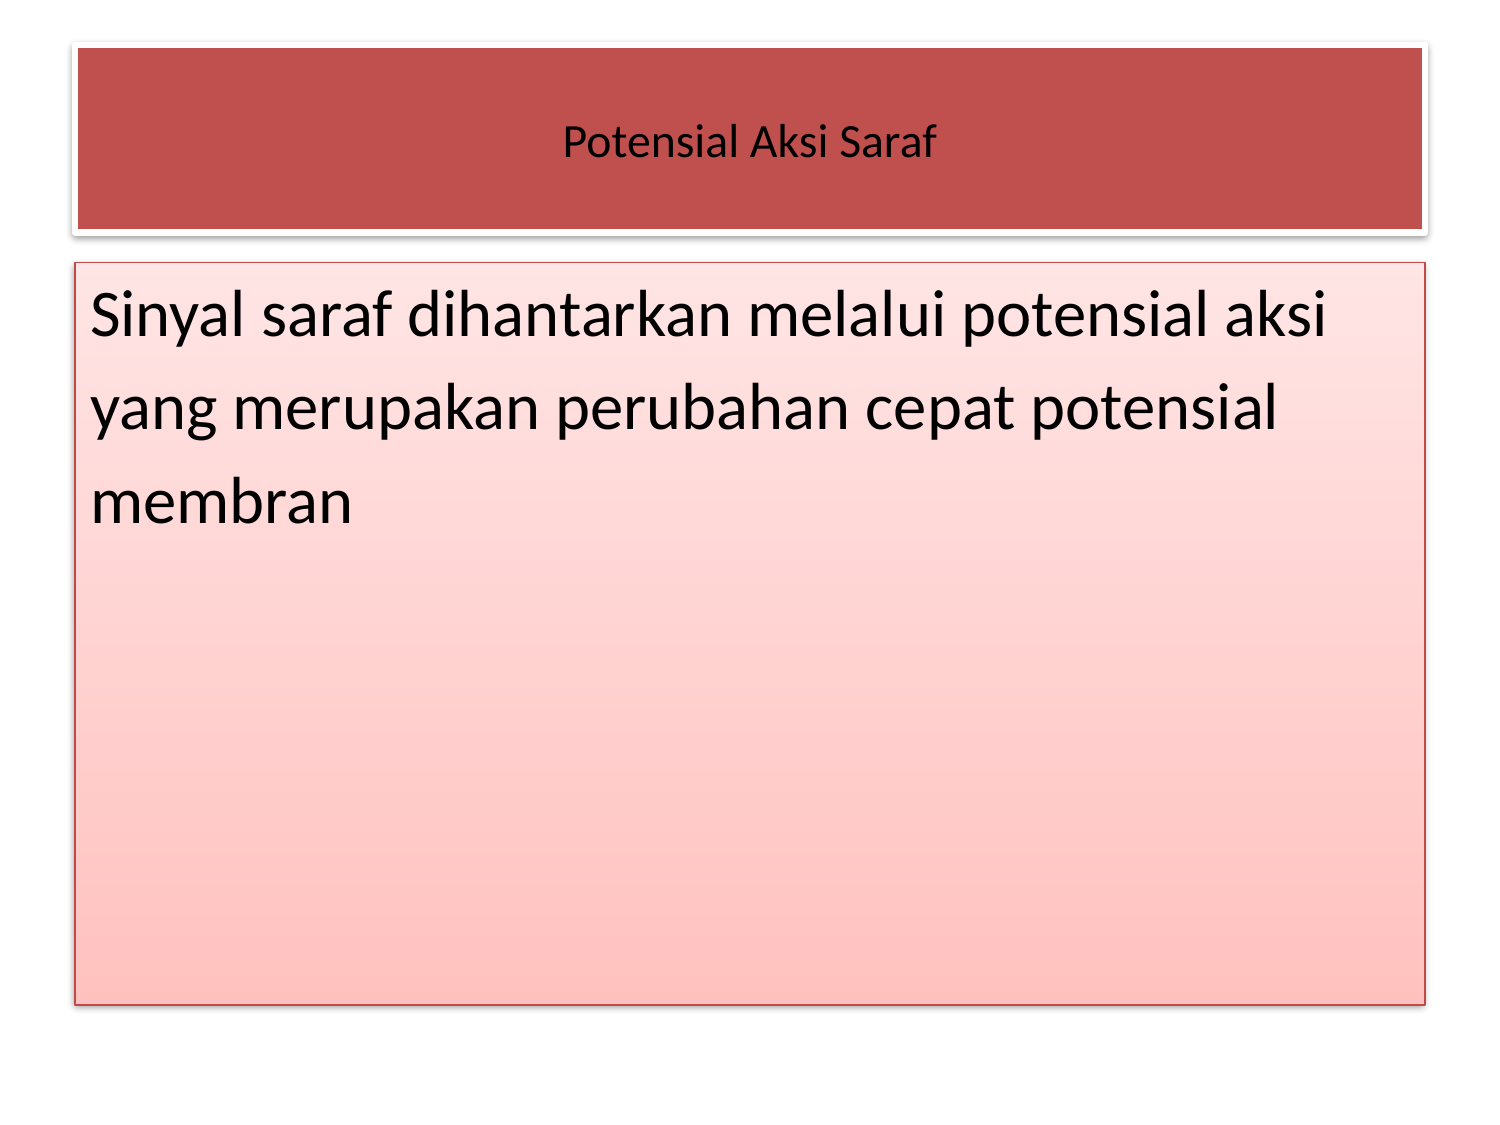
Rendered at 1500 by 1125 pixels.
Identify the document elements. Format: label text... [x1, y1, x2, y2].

list Sinyal saraf dihantarkan melalui potensial aksi yang merupakan perubahan cepat potensial membran [74, 262, 1426, 1006]
title Potensial Aksi Saraf [72, 42, 1428, 236]
